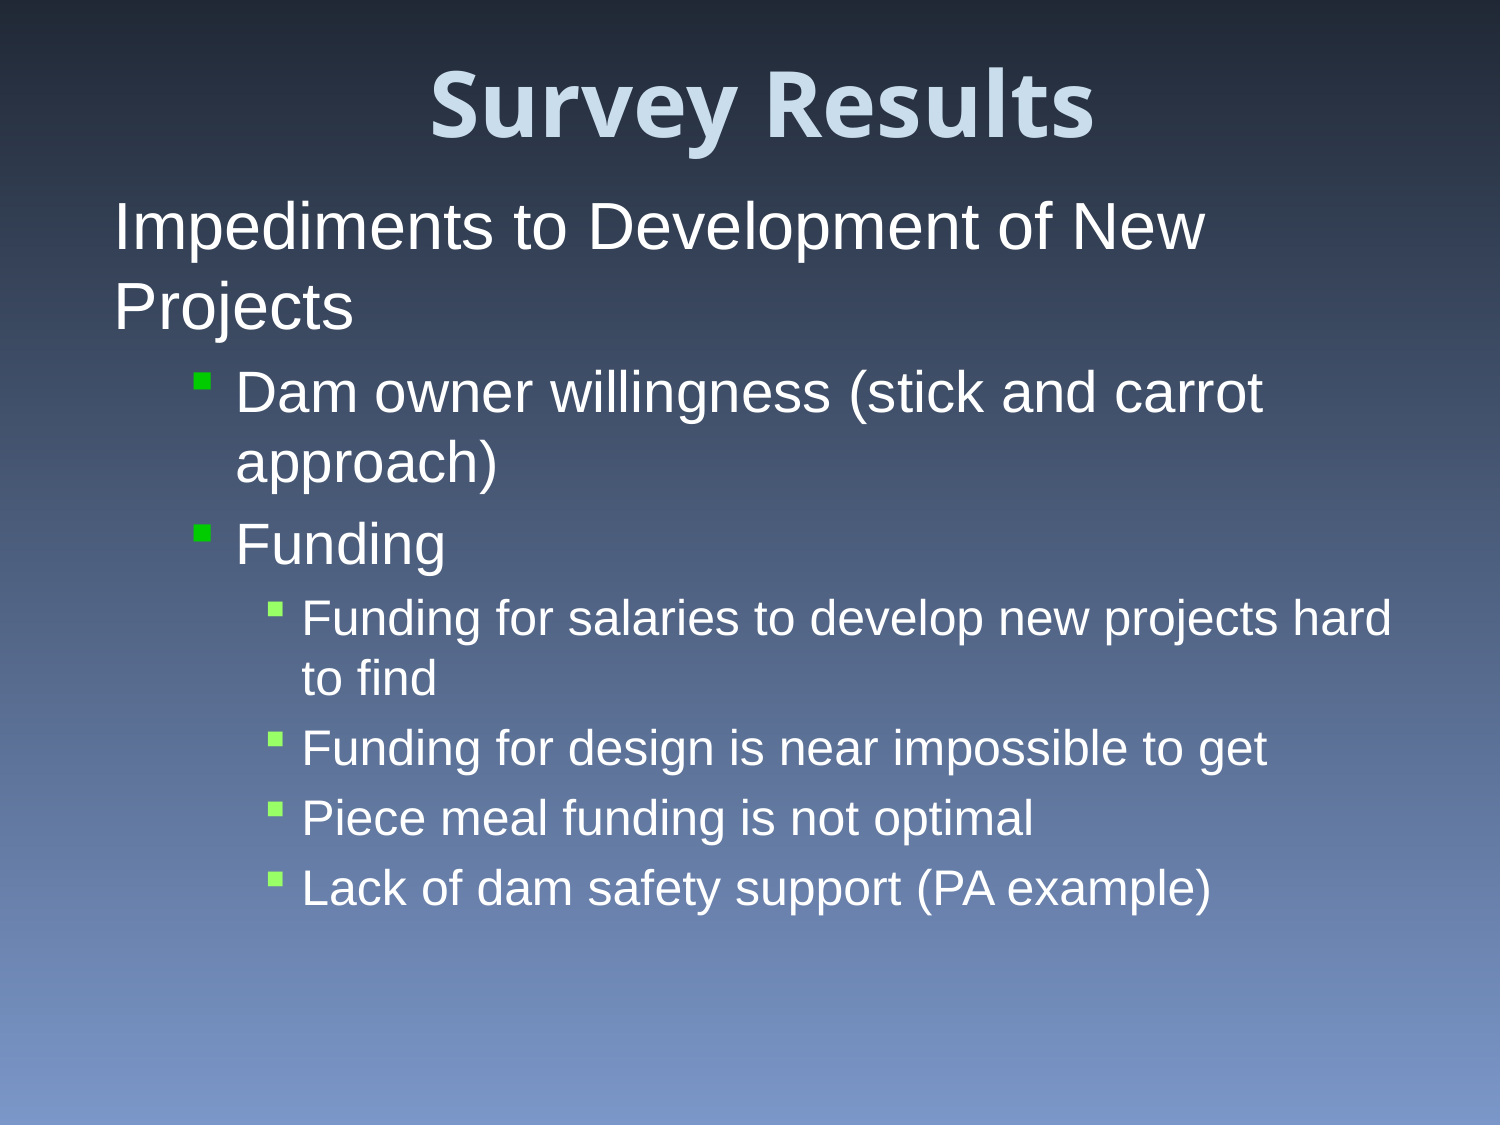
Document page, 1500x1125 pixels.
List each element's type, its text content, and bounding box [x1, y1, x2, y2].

list Impediments to Development of New Projects Dam owner willingness (stick and carrot approach) Funding Funding for salaries to develop new projects hard to find Funding for design is near impossible to get Piece meal funding is not optimal Lack of dam safety support (PA example) [98, 174, 1413, 1001]
title Survey Results [74, 39, 1451, 163]
